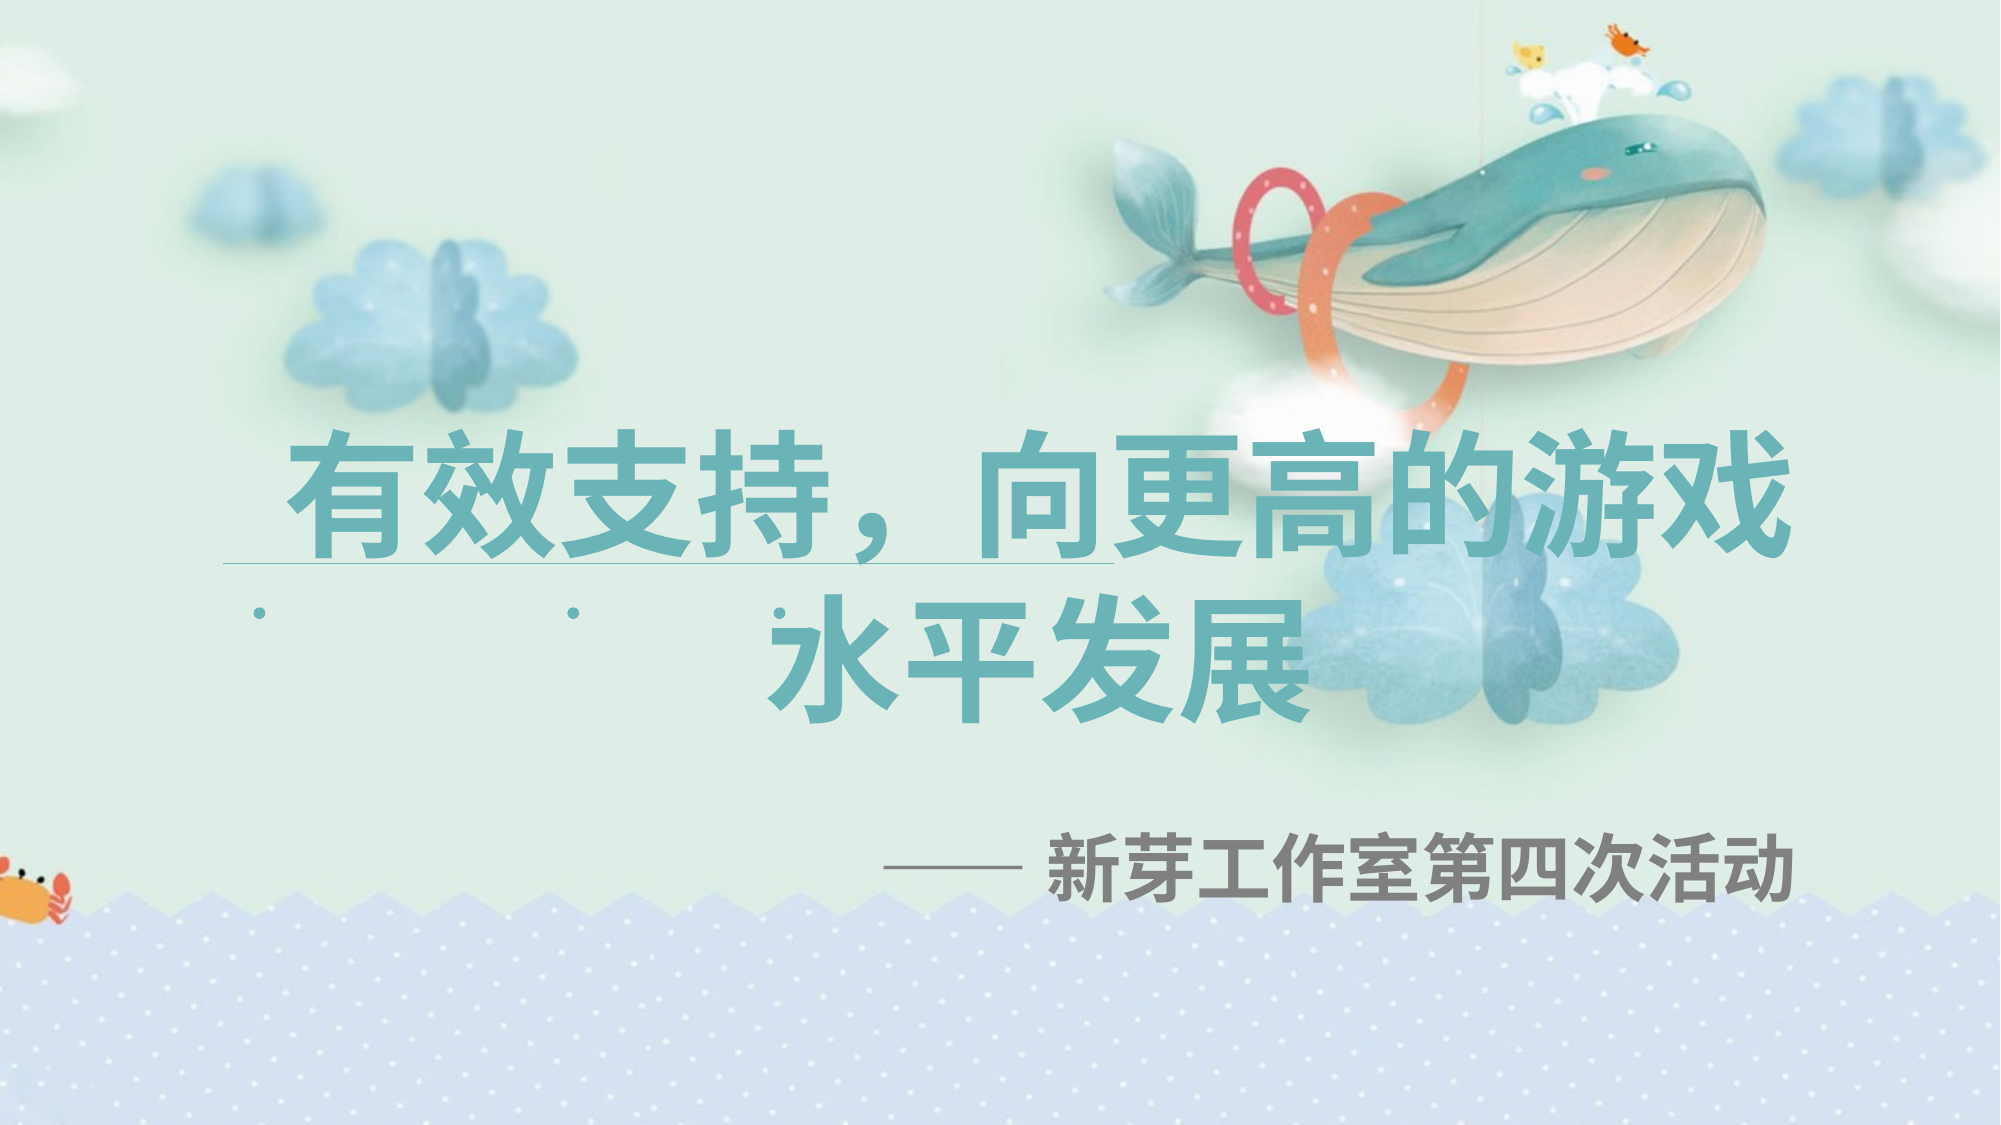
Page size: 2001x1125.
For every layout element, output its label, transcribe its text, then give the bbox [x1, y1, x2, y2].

text_box ——新芽工作室第四次活动 [863, 813, 1863, 919]
text_box 有效支持，向更高的游戏水平发展 [243, 401, 1836, 746]
picture [0, 0, 2001, 1125]
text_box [253, 607, 1115, 620]
